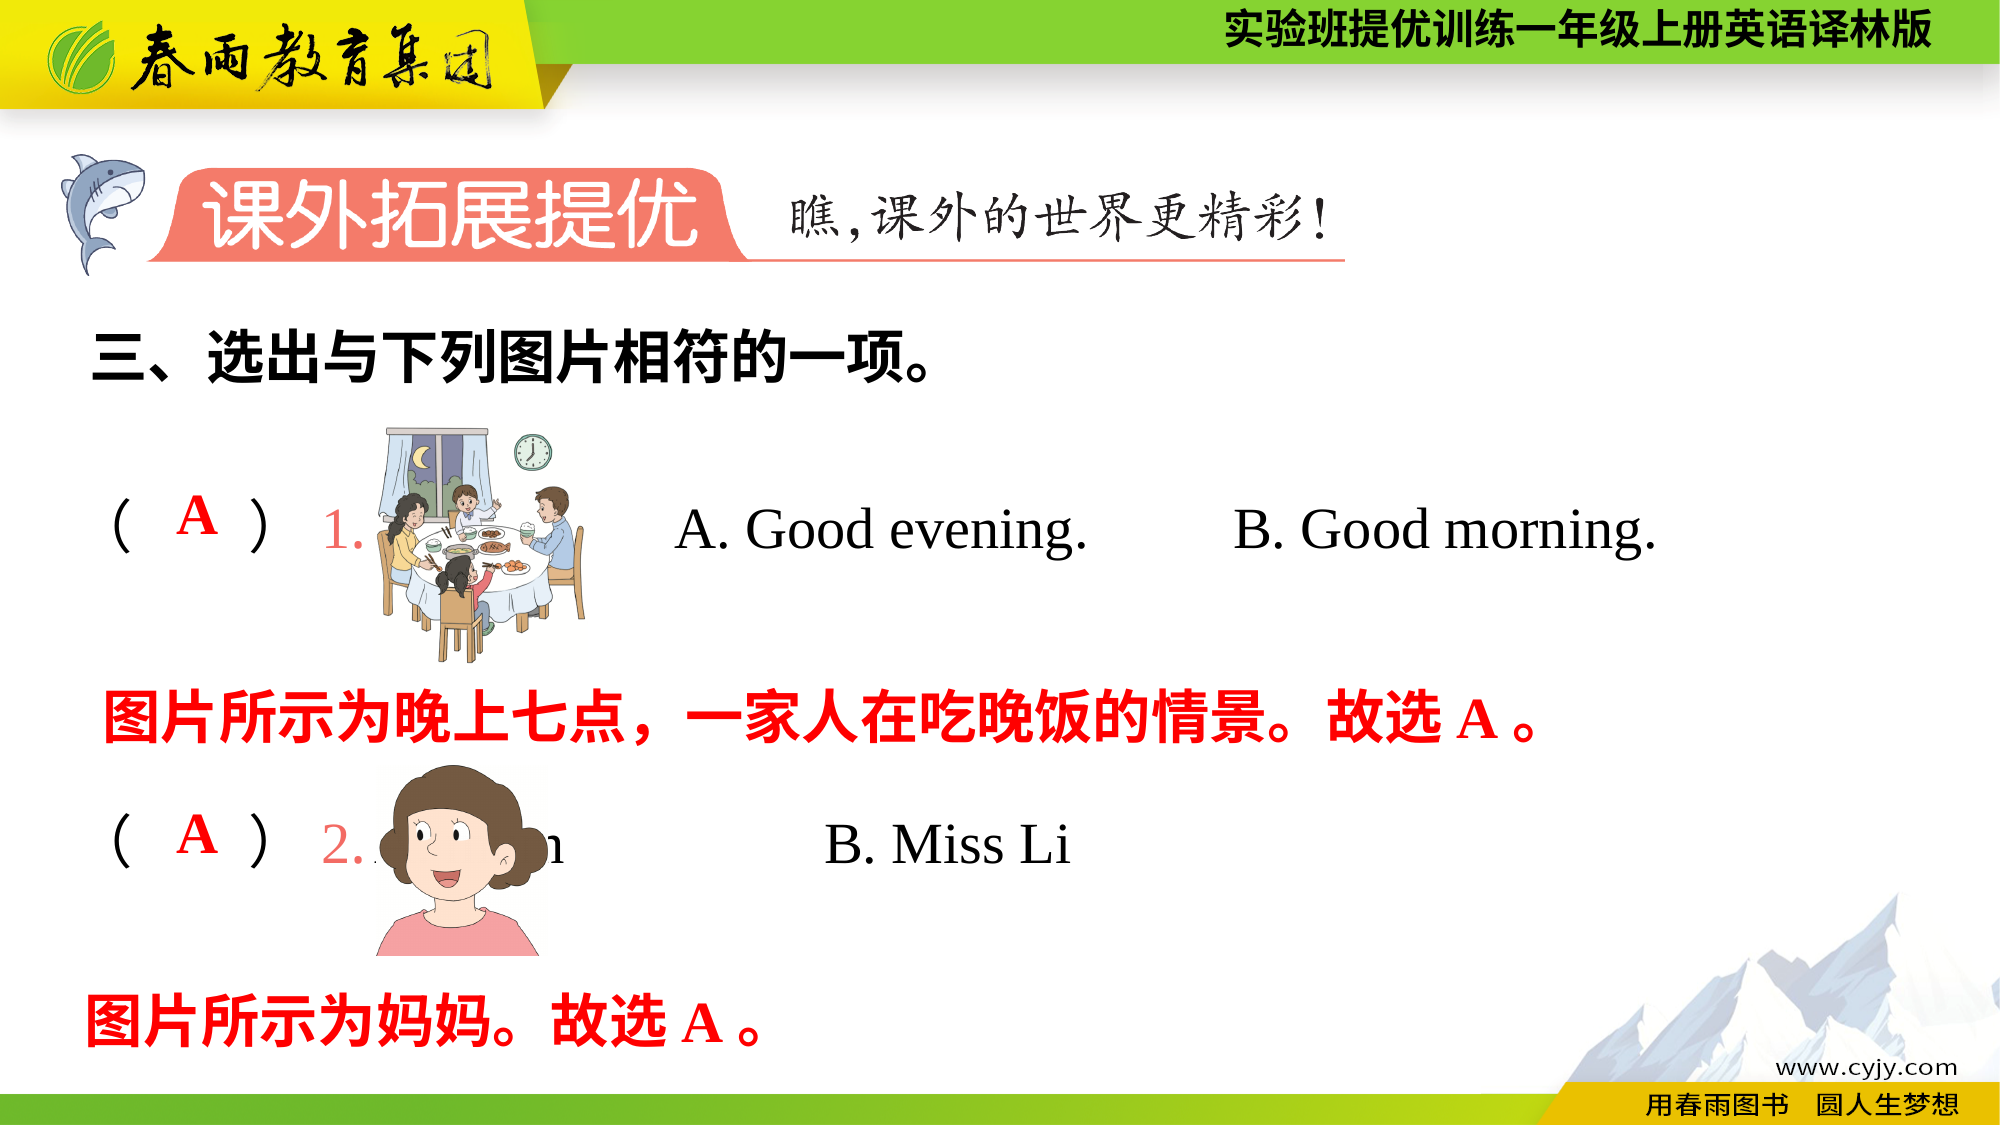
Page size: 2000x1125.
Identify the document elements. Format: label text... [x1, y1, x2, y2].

list （ ）1. A. Good evening. B. Good morning. （ ）2. A. mum B. Miss Li [59, 448, 1944, 888]
text_box 图片所示为妈妈。故选A。 [70, 976, 811, 1062]
text_box 三、选出与下列图片相符的一项。 [74, 312, 1637, 398]
text_box A [161, 787, 234, 873]
text_box 图片所示为晚上七点，一家人在吃晚饭的情景。故选A。 [87, 672, 1650, 758]
text_box A [161, 468, 234, 554]
picture [0, 0, 2000, 1125]
